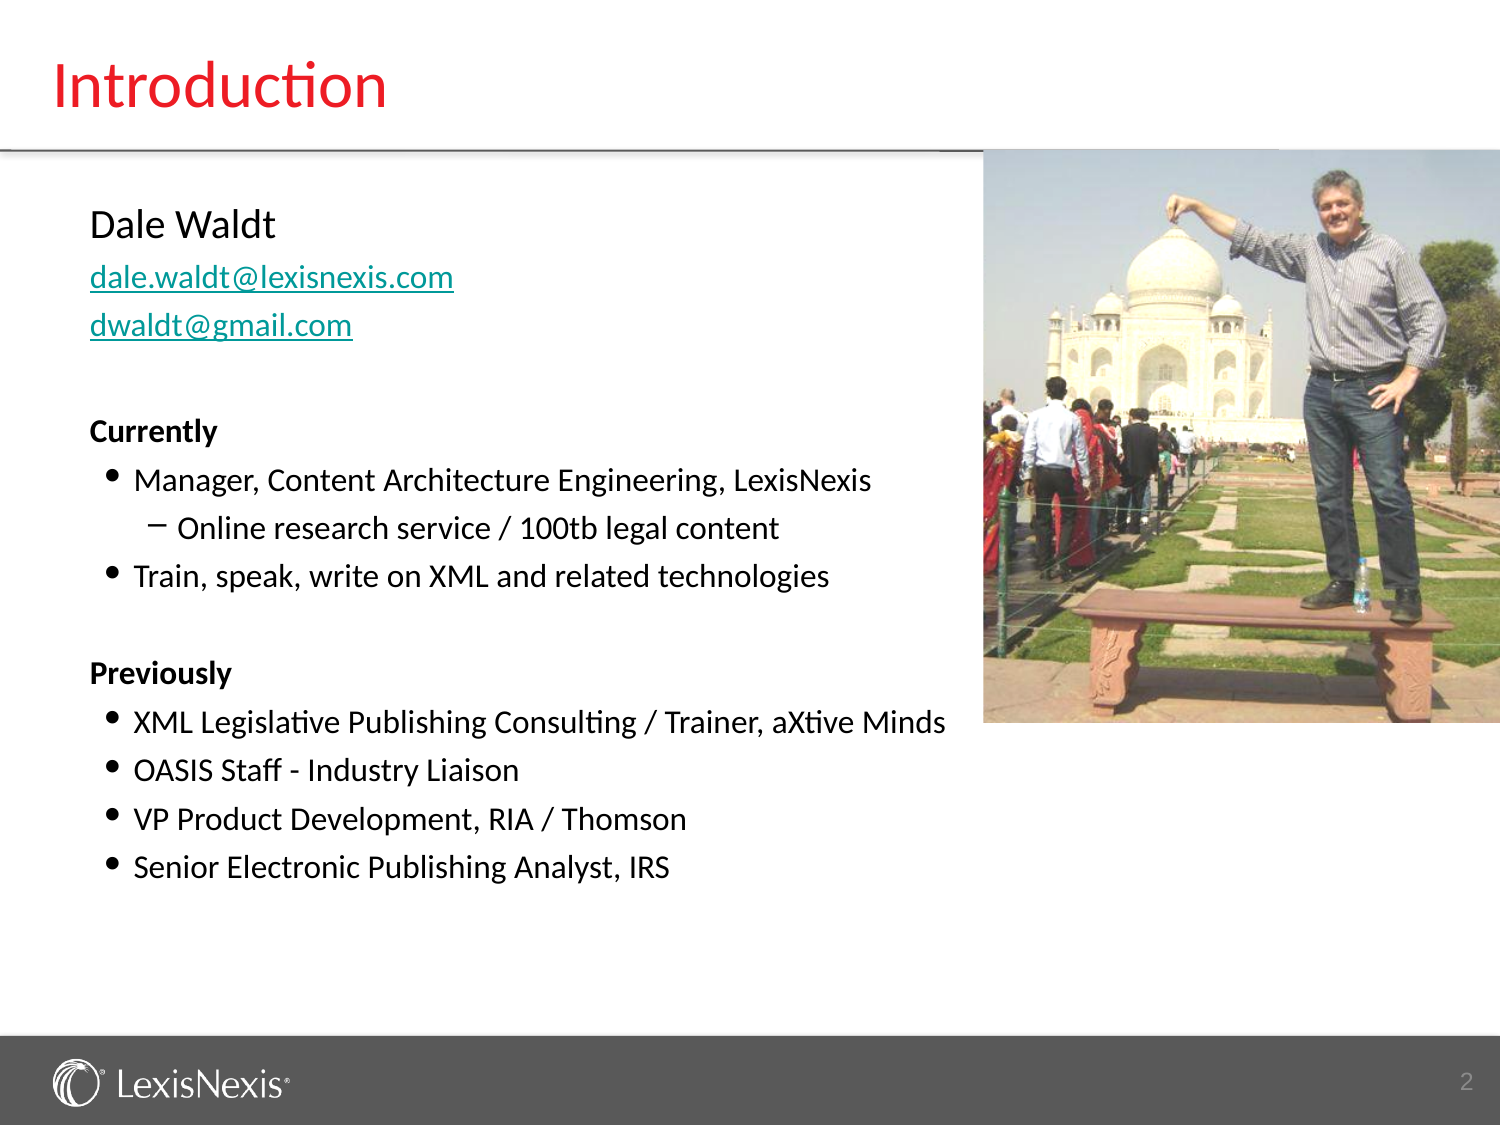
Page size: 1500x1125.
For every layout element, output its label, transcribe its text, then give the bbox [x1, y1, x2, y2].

title Introduction [37, 37, 1463, 138]
picture [50, 1056, 292, 1109]
picture [983, 149, 1500, 724]
list Dale Waldt dale.waldt@lexisnexis.com dwaldt@gmail.com Currently Manager, Content Architecture Engineering, LexisNexis Online research service / 100tb legal content Train, speak, write on XML and related technologies Previously XML Legislative Publishing Consulting / Trainer, aXtive Minds OASIS Staff - Industry Liaison VP Product Development, RIA / Thomson Senior Electronic Publishing Analyst, IRS [75, 194, 970, 1005]
